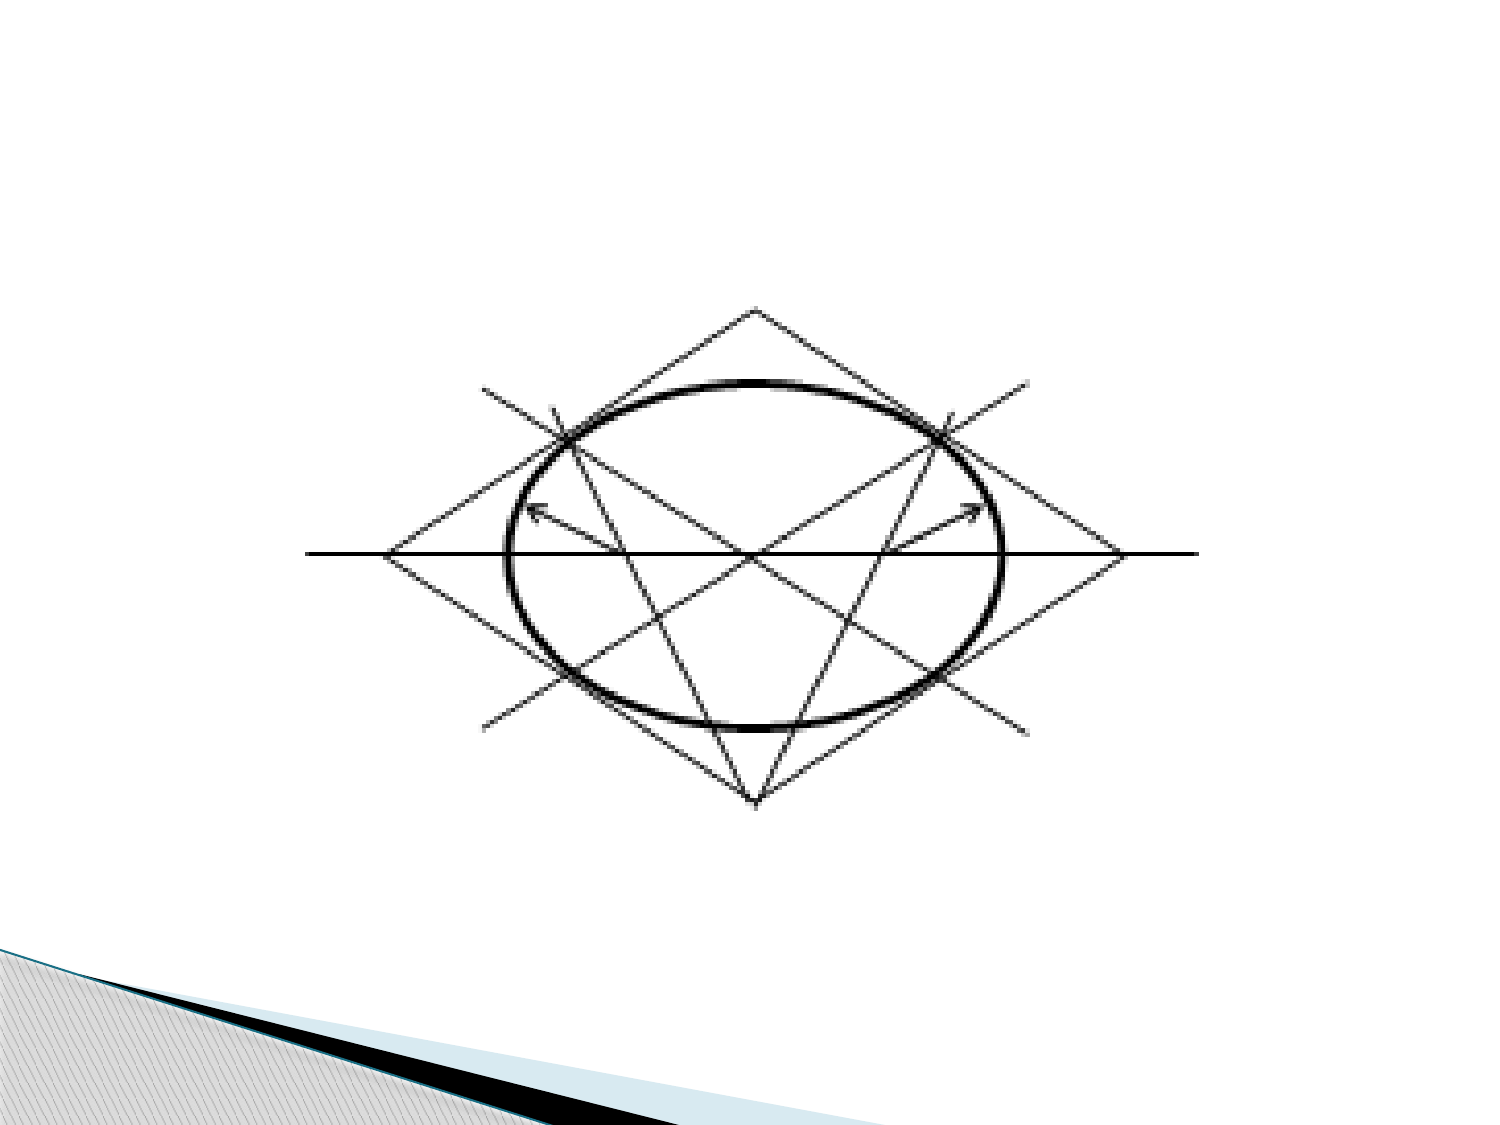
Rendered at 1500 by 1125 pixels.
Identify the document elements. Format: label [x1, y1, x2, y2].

picture [300, 302, 1200, 811]
